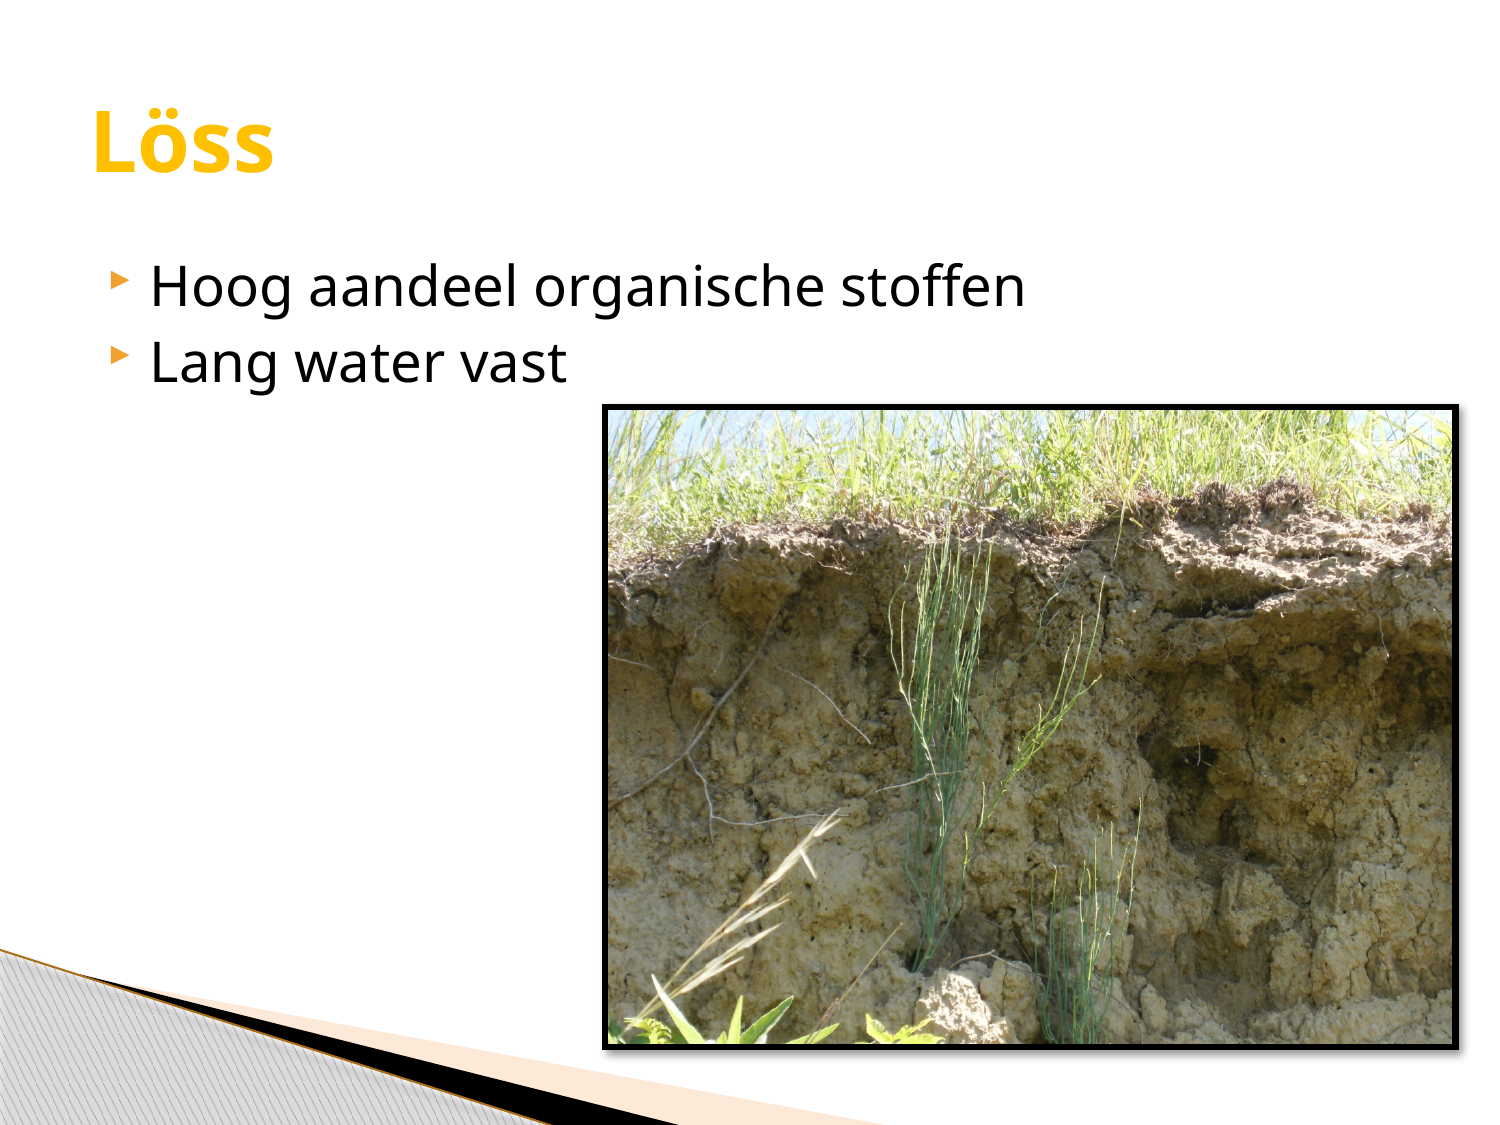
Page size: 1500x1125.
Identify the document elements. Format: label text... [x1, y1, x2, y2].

picture [607, 409, 1453, 1045]
title Löss [75, 45, 1425, 233]
list Hoog aandeel organische stoffen Lang water vast [75, 243, 1425, 986]
